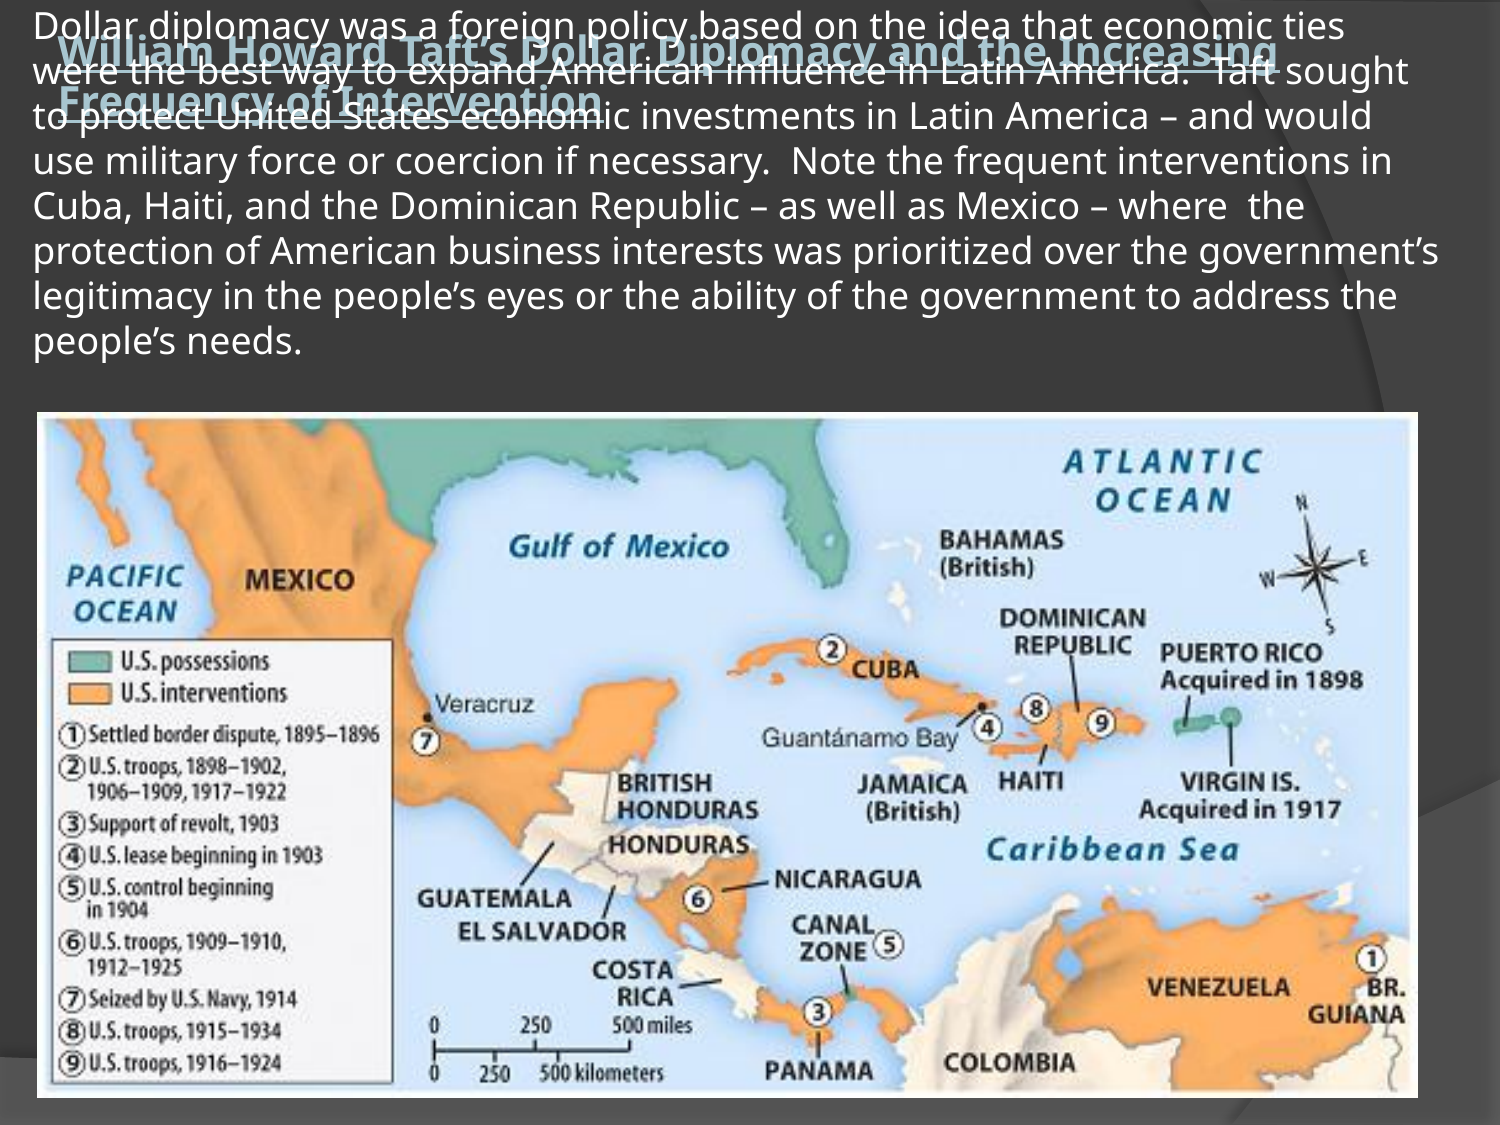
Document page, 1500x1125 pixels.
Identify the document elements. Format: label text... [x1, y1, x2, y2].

title William Howard Taft’s Dollar Diplomacy and the Increasing Frequency of Intervention [50, 24, 1425, 87]
list Dollar diplomacy was a foreign policy based on the idea that economic ties were the best way to expand American influence in Latin America. Taft sought to protect United States economic investments in Latin America – and would use military force or coercion if necessary. Note the frequent interventions in Cuba, Haiti, and the Dominican Republic – as well as Mexico – where the protection of American business interests was prioritized over the government’s legitimacy in the people’s eyes or the ability of the government to address the people’s needs. [24, 87, 1450, 363]
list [37, 412, 1418, 1098]
